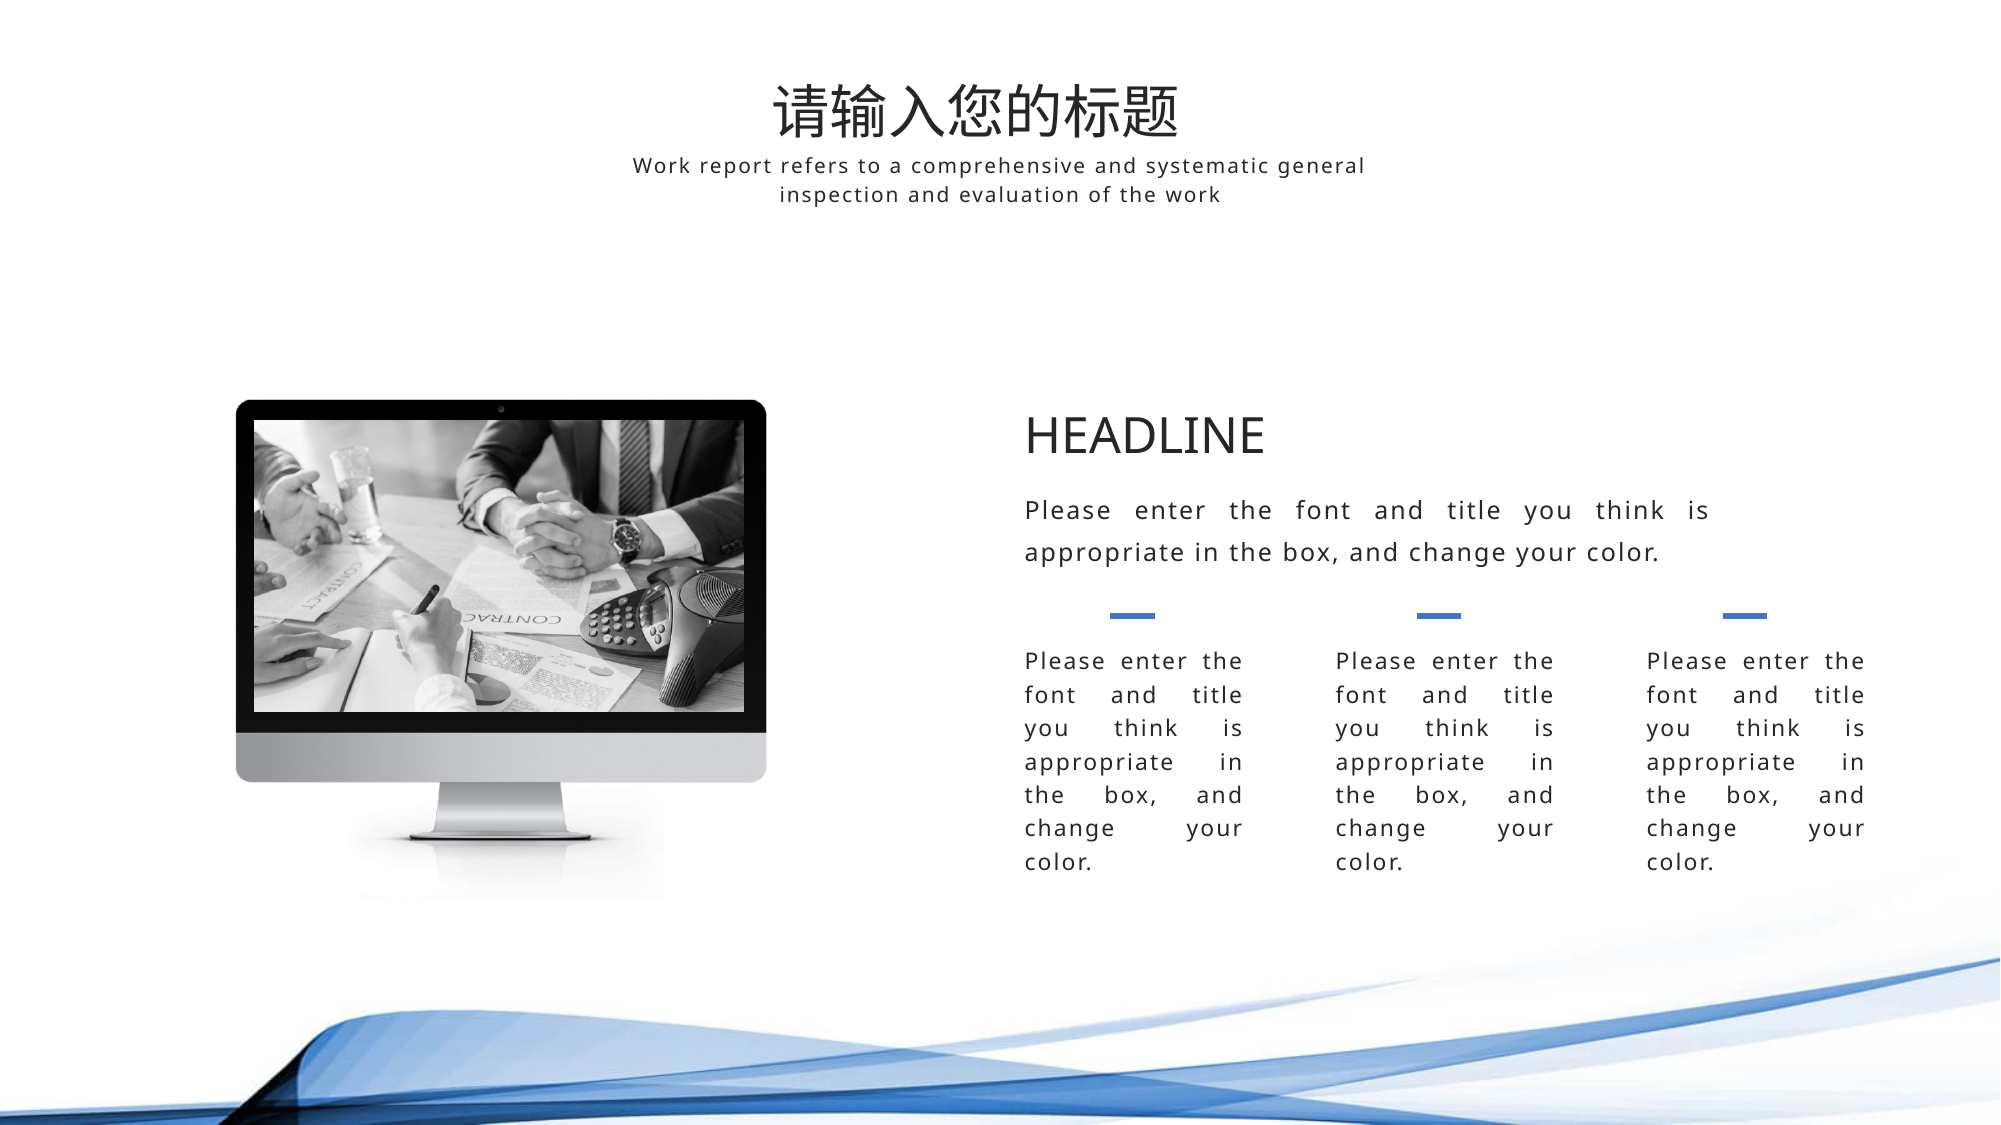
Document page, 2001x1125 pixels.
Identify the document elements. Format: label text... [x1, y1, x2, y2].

picture [0, 0, 2001, 1125]
text_box Please enter the font and title you think is appropriate in the box, and change your color. [1009, 633, 1260, 882]
text_box HEADLINE [1009, 395, 1341, 471]
text_box Please enter the font and title you think is appropriate in the box, and change your color. [1631, 633, 1882, 882]
text_box 请输入您的标题 [757, 67, 1243, 140]
text_box Please enter the font and title you think is appropriate in the box, and change your color. [1320, 633, 1571, 882]
text_box Work report refers to a comprehensive and systematic general inspection and evaluation of the work [561, 140, 1439, 214]
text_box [221, 387, 780, 899]
text_box Please enter the font and title you think is appropriate in the box, and change your color. [1009, 475, 1727, 574]
